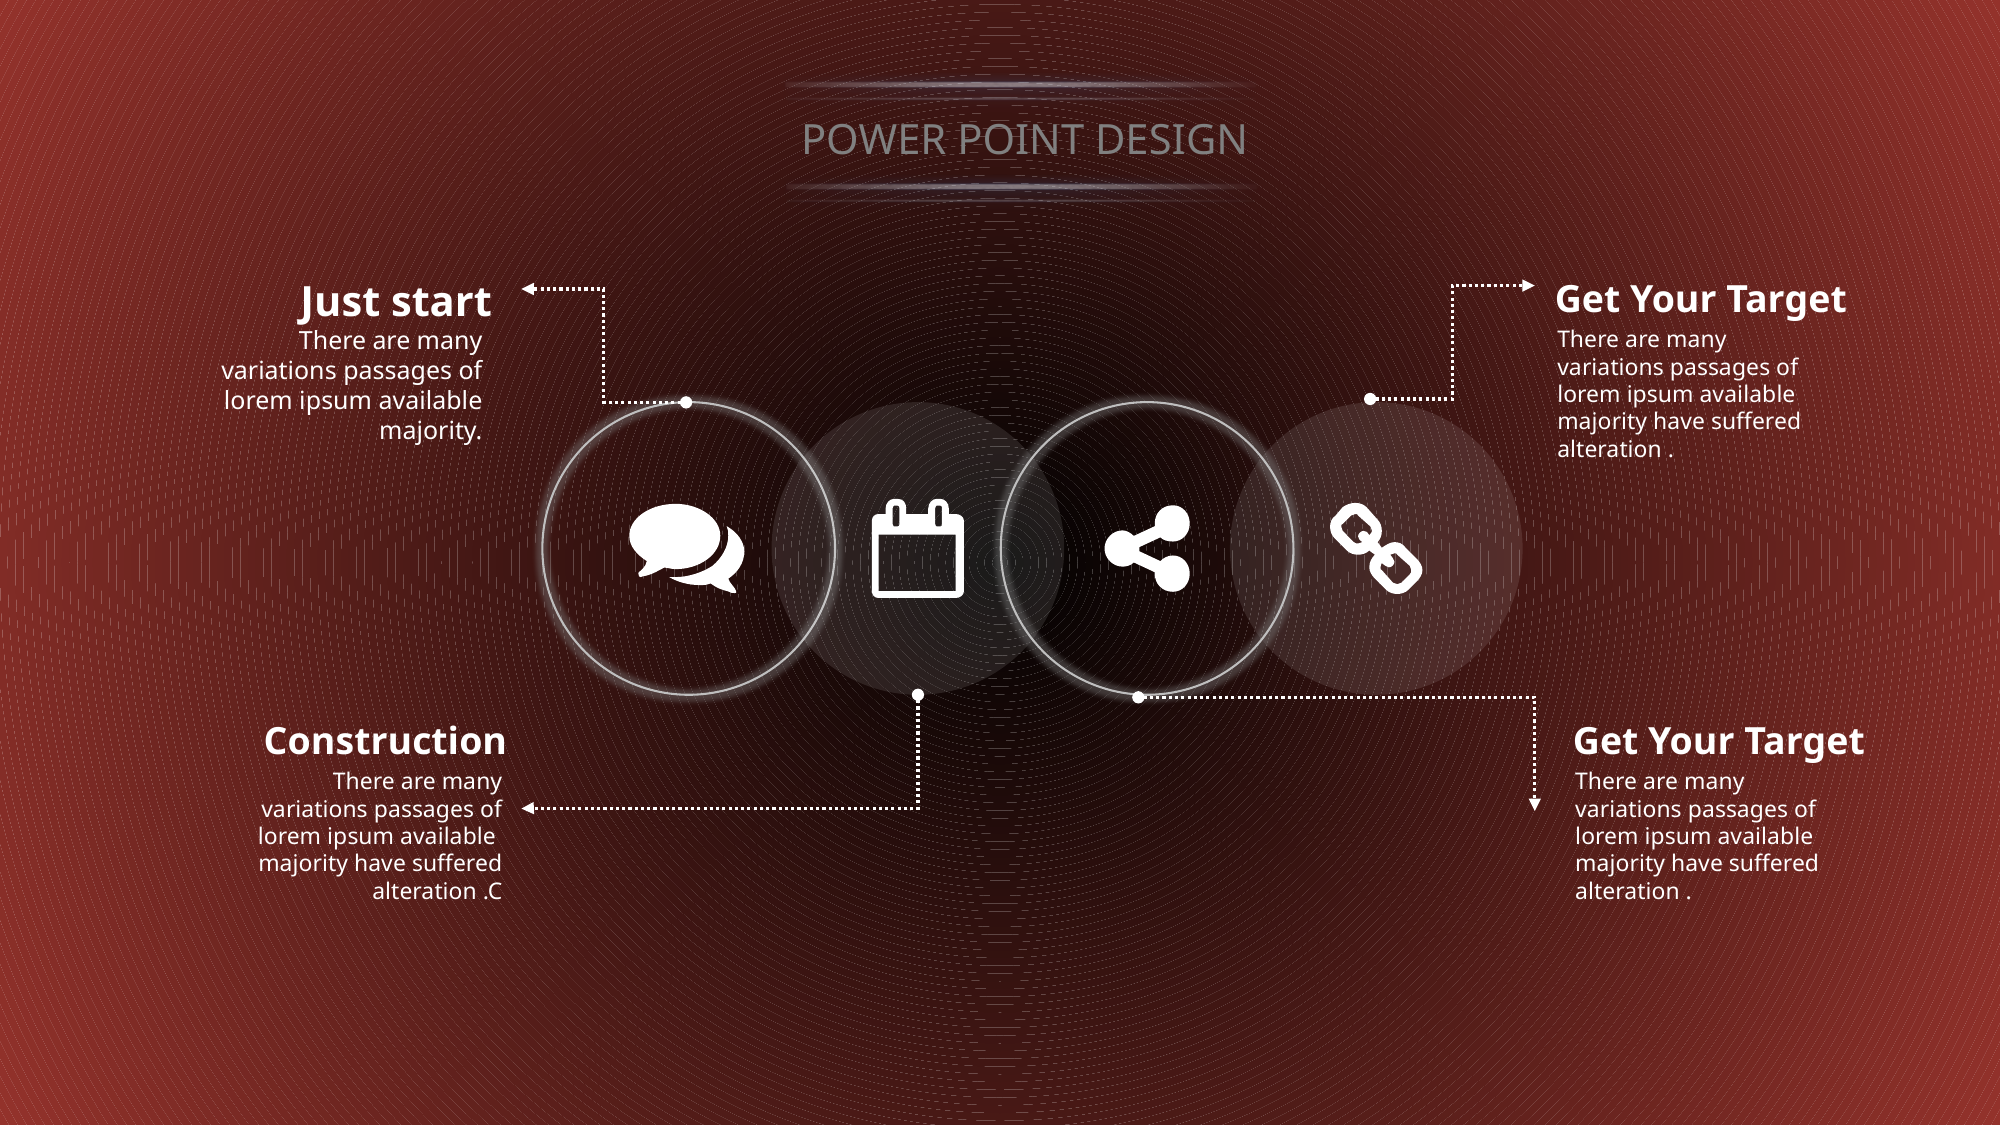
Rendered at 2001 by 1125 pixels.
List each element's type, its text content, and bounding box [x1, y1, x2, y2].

text_box POWER POINT DESIGN [786, 105, 1327, 171]
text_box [1575, 716, 1863, 906]
text_box [770, 401, 1026, 696]
text_box [871, 498, 964, 598]
text_box [1104, 505, 1190, 592]
text_box [1330, 502, 1423, 594]
text_box [541, 401, 803, 694]
text_box [1268, 401, 1524, 695]
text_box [1557, 274, 1845, 464]
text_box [662, 553, 777, 950]
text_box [217, 274, 483, 446]
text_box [521, 288, 687, 403]
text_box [1370, 285, 1535, 399]
picture [747, 65, 1292, 131]
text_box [1279, 555, 1394, 953]
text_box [237, 716, 503, 906]
picture [748, 167, 1293, 234]
text_box [629, 503, 721, 578]
text_box [723, 526, 745, 553]
text_box [999, 401, 1295, 696]
